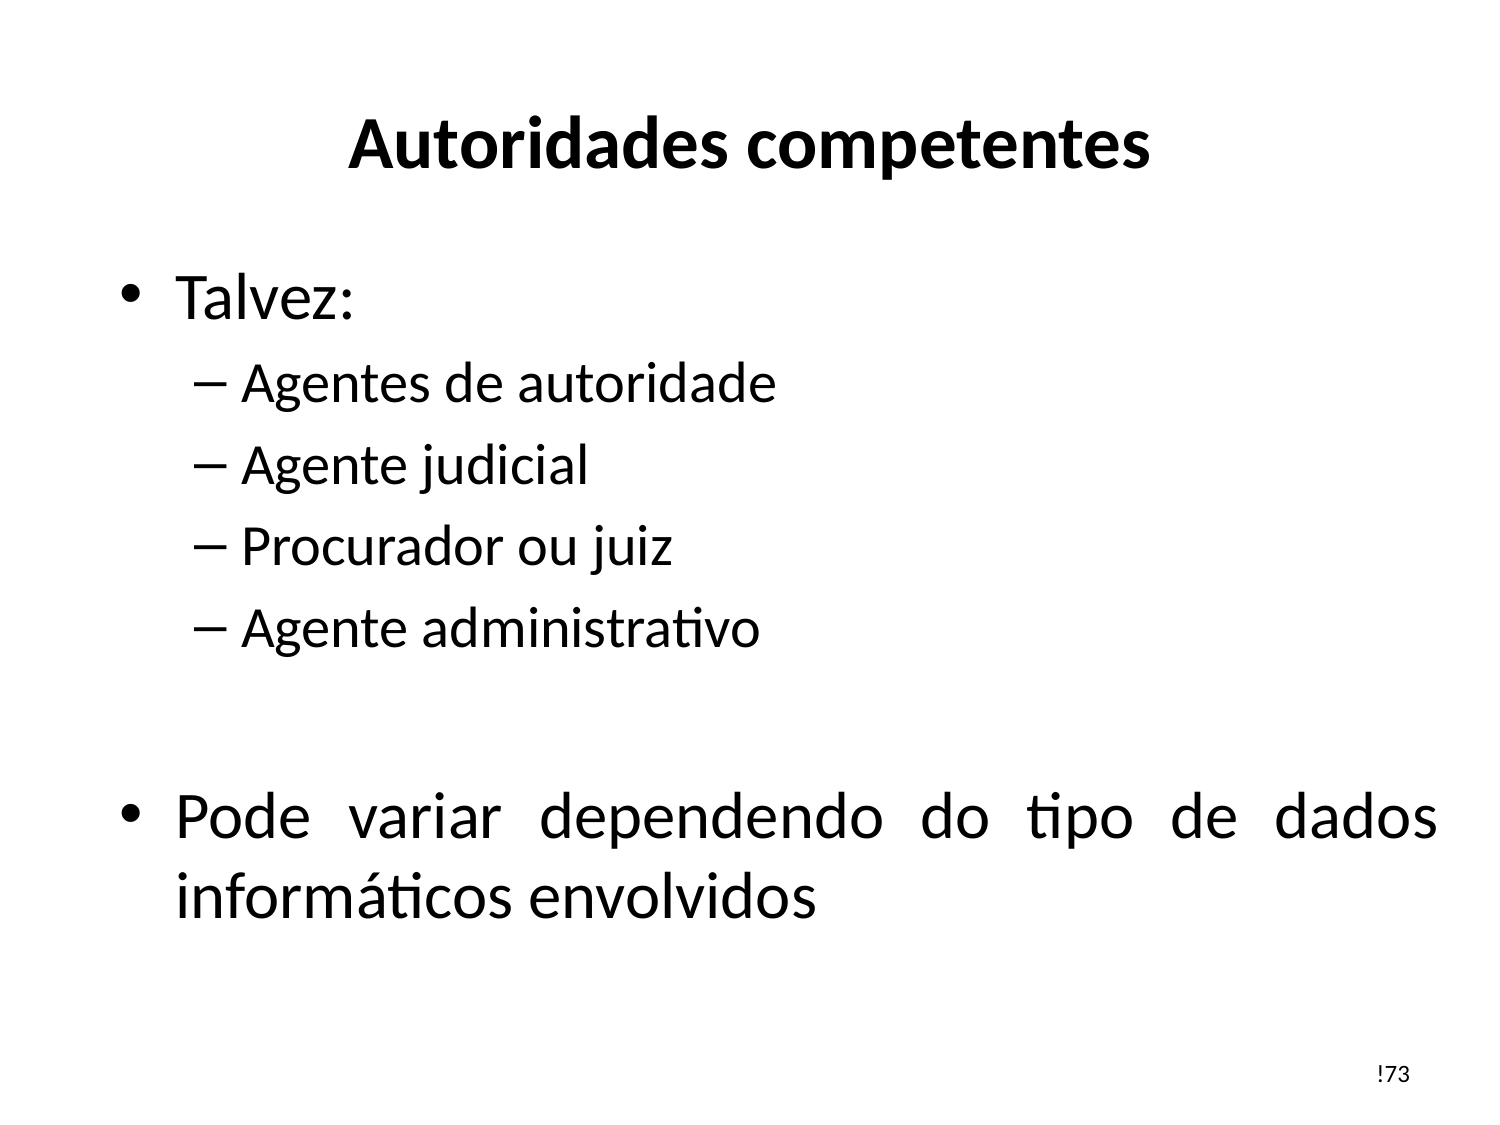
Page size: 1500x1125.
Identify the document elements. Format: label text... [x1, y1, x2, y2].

list Talvez: Agentes de autoridade Agente judicial Procurador ou juiz Agente administrativo Pode variar dependendo do tipo de dados informáticos envolvidos [103, 244, 1455, 988]
title Autoridades competentes [74, 44, 1426, 233]
slide_number !73 [1074, 1042, 1425, 1103]
